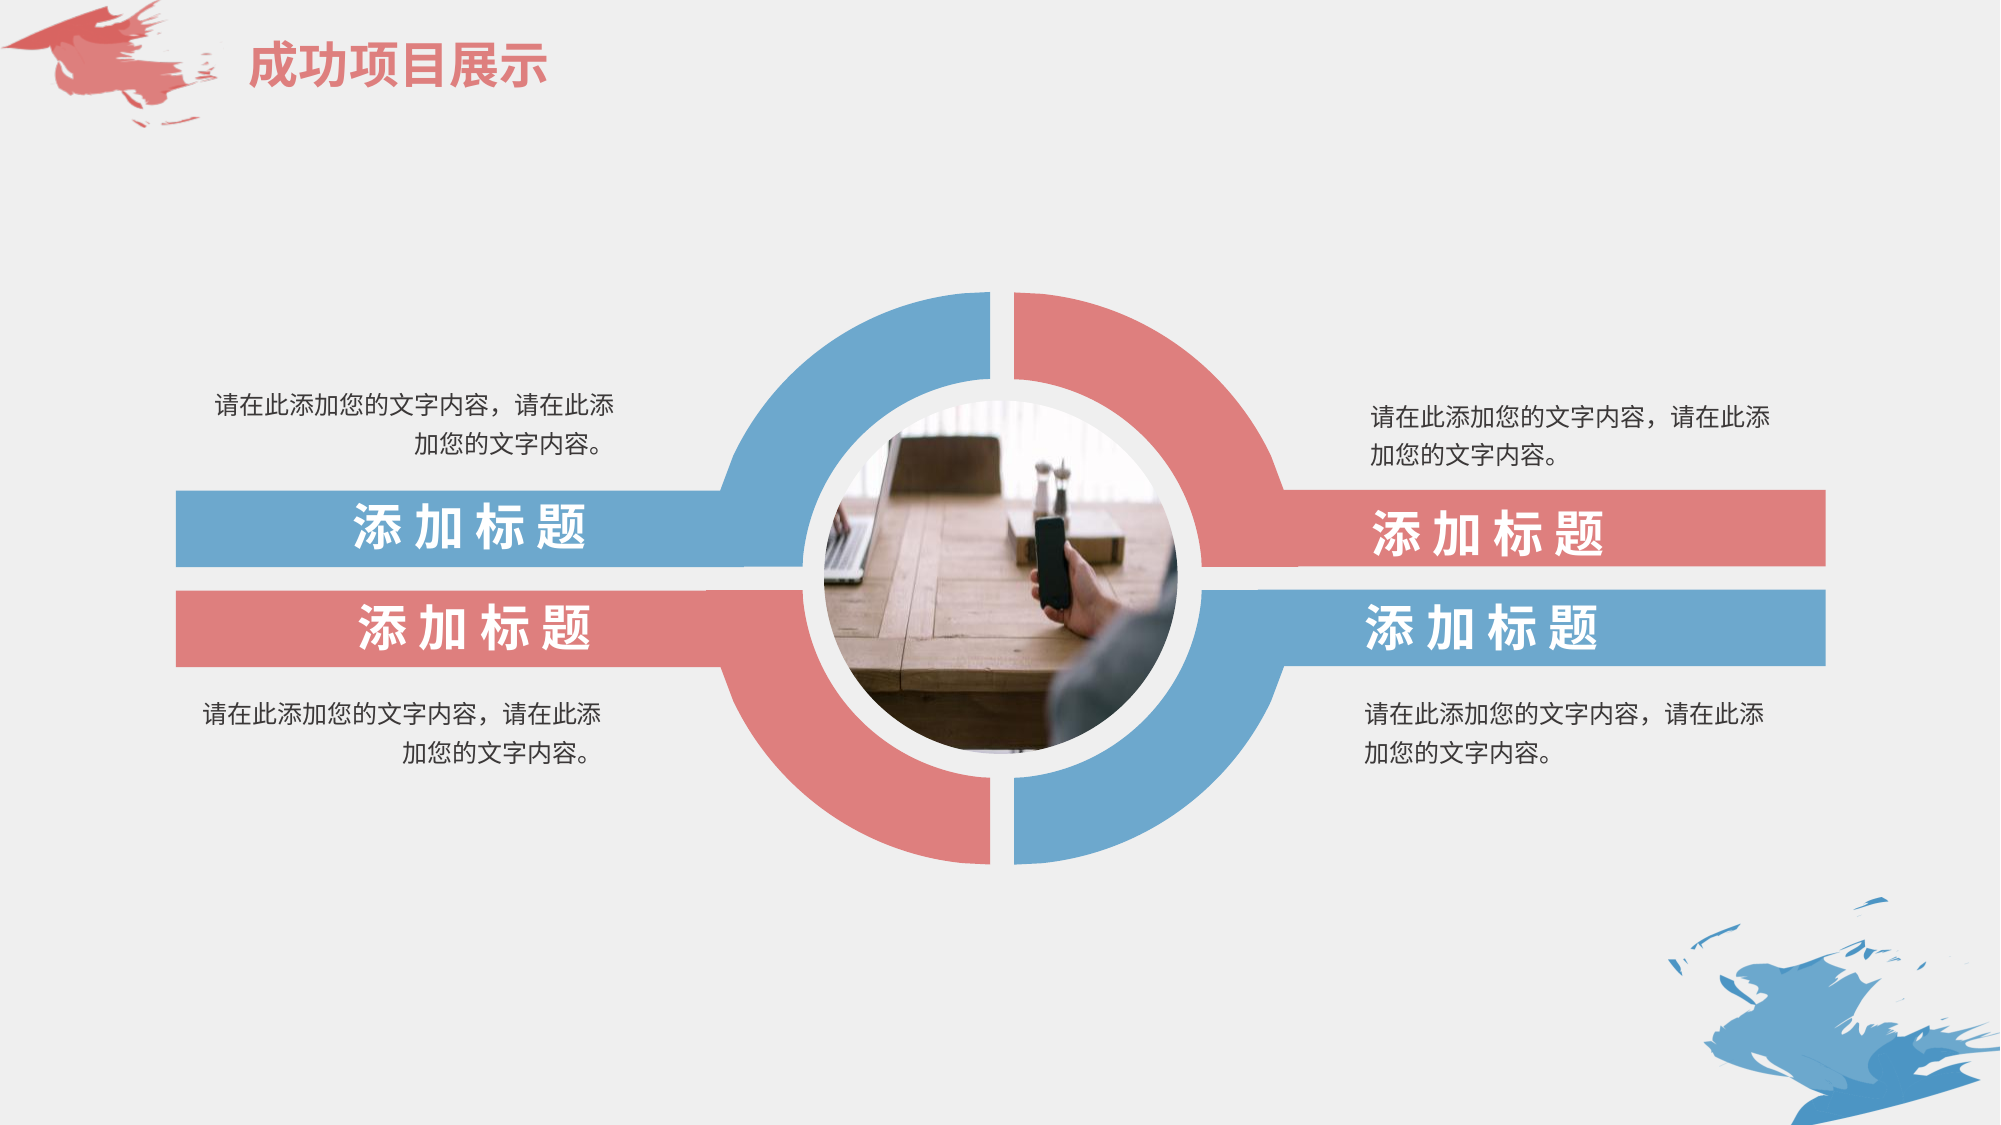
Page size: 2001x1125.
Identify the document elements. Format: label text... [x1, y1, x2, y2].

text_box [175, 590, 991, 865]
text_box 请在此添加您的文字内容，请在此添加您的文字内容。 [188, 373, 630, 467]
text_box [1014, 589, 1826, 865]
text_box [1014, 292, 1826, 567]
text_box [175, 291, 991, 568]
text_box 添 加 标 题 [338, 487, 602, 563]
text_box 添 加 标 题 [1356, 495, 1620, 571]
text_box 添 加 标 题 [1350, 589, 1614, 665]
picture [1668, 897, 2000, 1125]
text_box 请在此添加您的文字内容，请在此添加您的文字内容。 [1355, 384, 1797, 478]
text_box 请在此添加您的文字内容，请在此添加您的文字内容。 [1349, 682, 1791, 775]
text_box 成功项目展示 [234, 25, 564, 101]
text_box 添 加 标 题 [342, 589, 607, 665]
picture [0, 0, 224, 128]
text_box 请在此添加您的文字内容，请在此添加您的文字内容。 [175, 682, 617, 775]
text_box [823, 400, 1178, 754]
